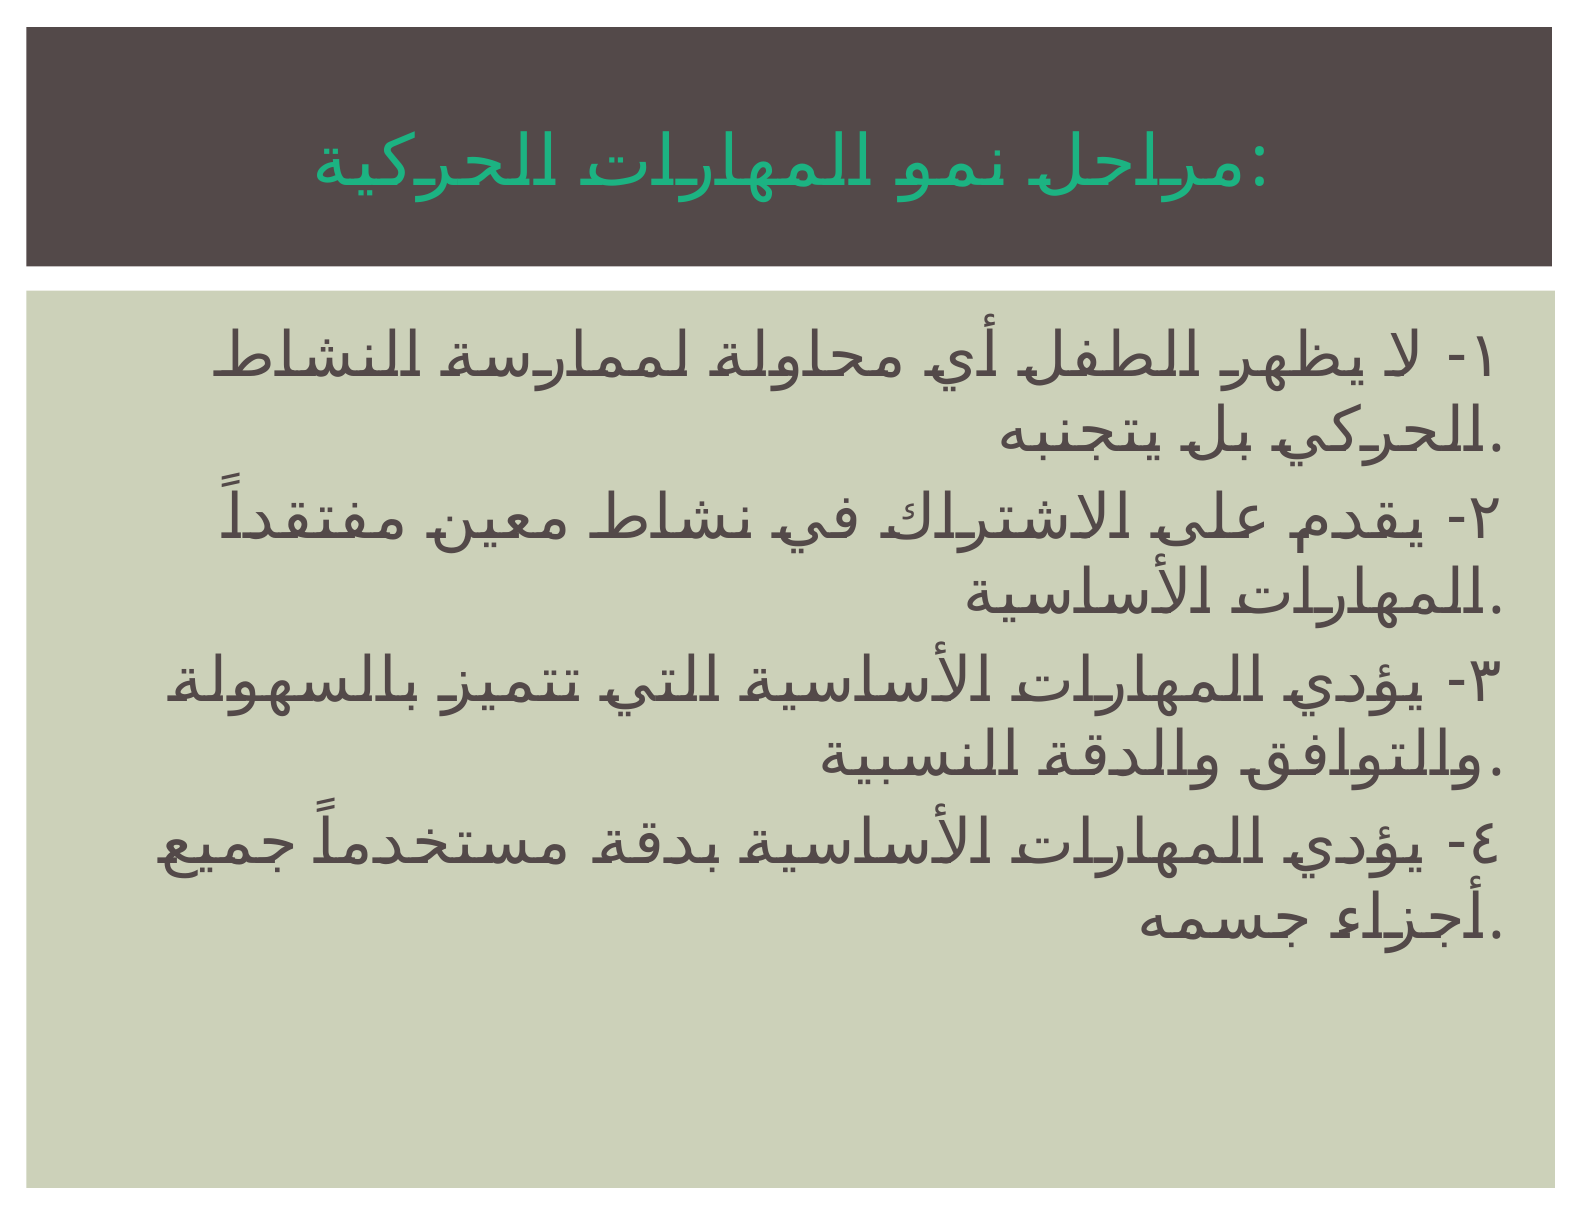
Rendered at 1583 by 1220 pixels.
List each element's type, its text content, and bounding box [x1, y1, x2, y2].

title مراحل نمو المهارات الحركية: [65, 63, 1517, 251]
list ١- لا يظهر الطفل أي محاولة لممارسة النشاط الحركي بل يتجنبه. ٢- يقدم على الاشتراك في نشاط معين مفتقداً المهارات الأساسية. ٣- يؤدي المهارات الأساسية التي تتميز بالسهولة والتوافق والدقة النسبية. ٤- يؤدي المهارات الأساسية بدقة مستخدماً جميع أجزاء جسمه. [65, 305, 1522, 1043]
